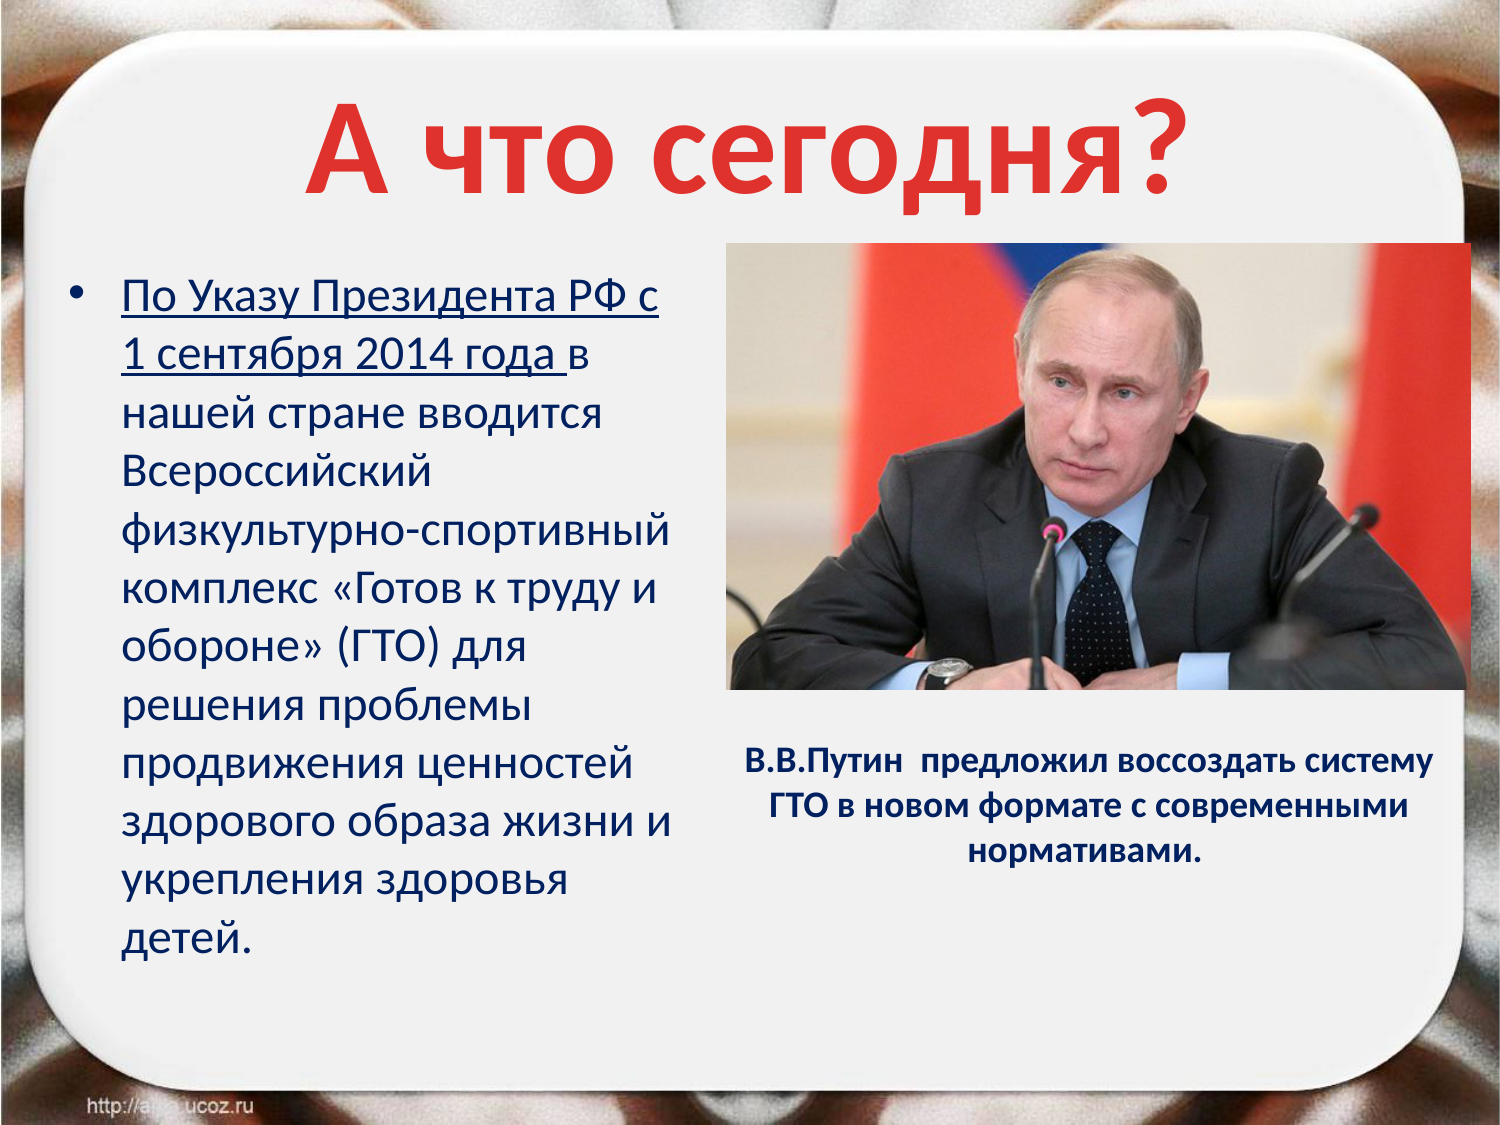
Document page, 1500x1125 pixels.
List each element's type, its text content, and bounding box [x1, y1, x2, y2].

picture [0, 0, 1500, 1125]
title А что сегодня? [75, 45, 1425, 233]
list По Указу Президента РФ с 1 сентября 2014 года в нашей стране вводится Всероссийский физкультурно-спортивный комплекс «Готов к труду и обороне» (ГТО) для решения проблемы продвижения ценностей здорового образа жизни и укрепления здоровья детей. [53, 255, 691, 982]
text_box В.В.Путин предложил воссоздать систему ГТО в новом формате с современными нормативами. [714, 727, 1465, 878]
